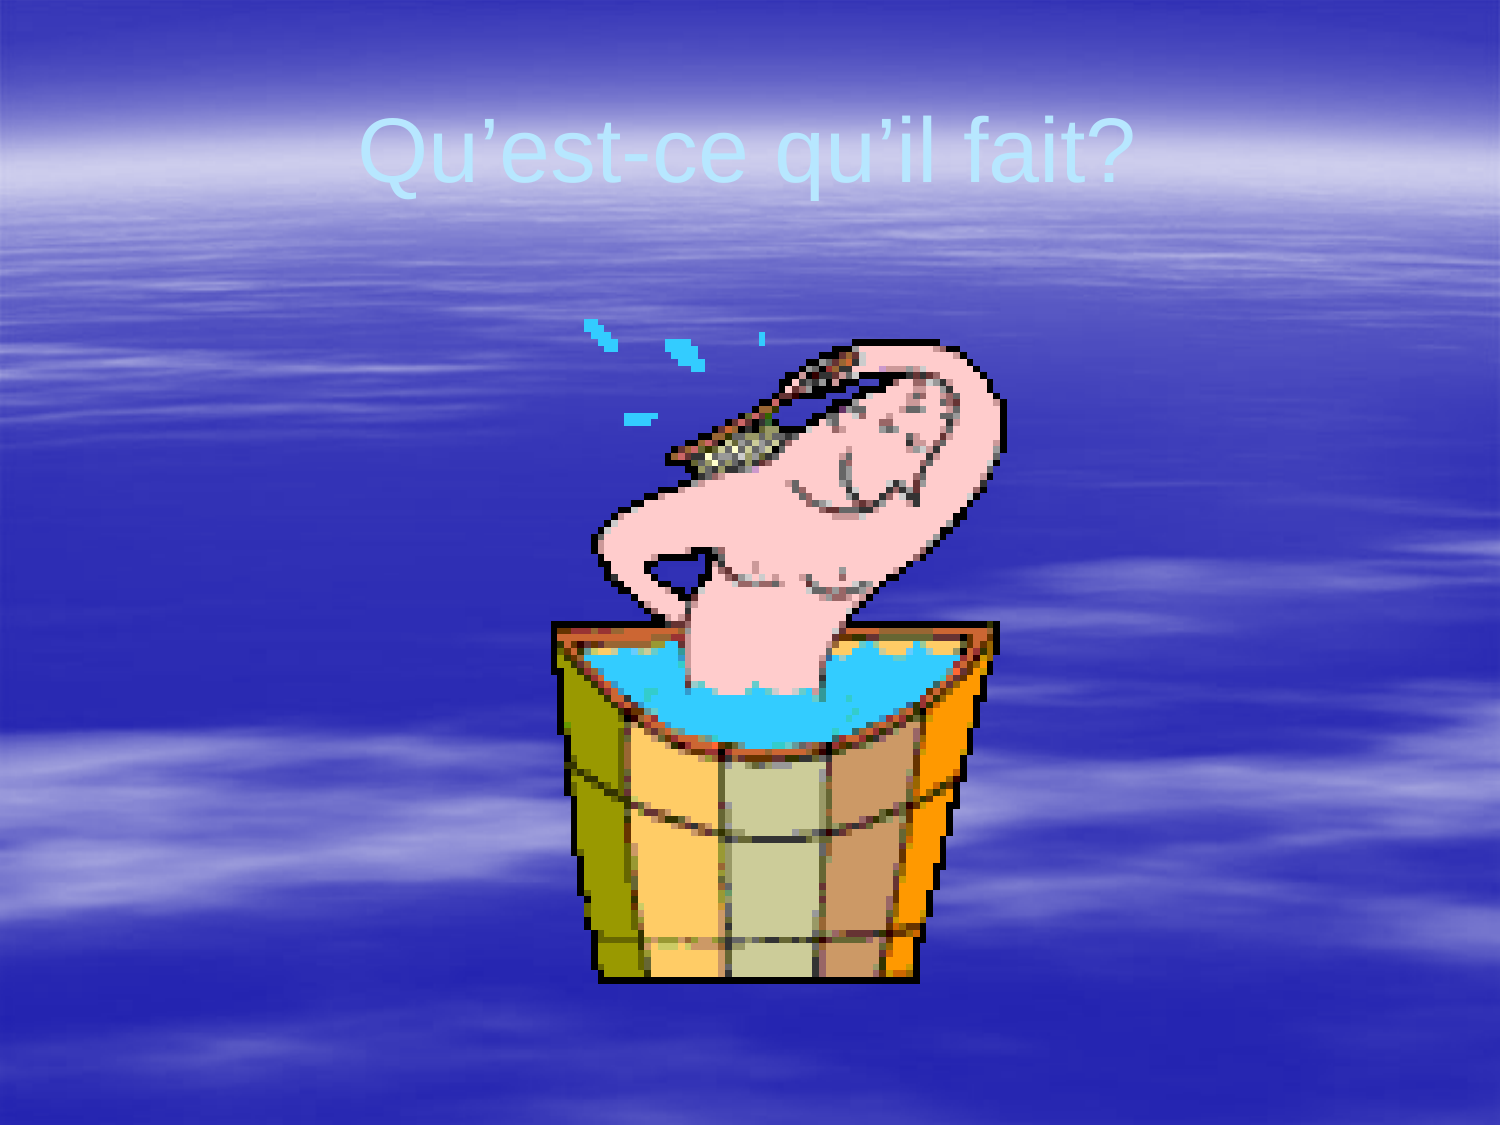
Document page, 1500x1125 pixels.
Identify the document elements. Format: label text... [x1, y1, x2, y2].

picture [437, 299, 1176, 992]
title Qu’est-ce qu’il fait? [49, 37, 1446, 255]
